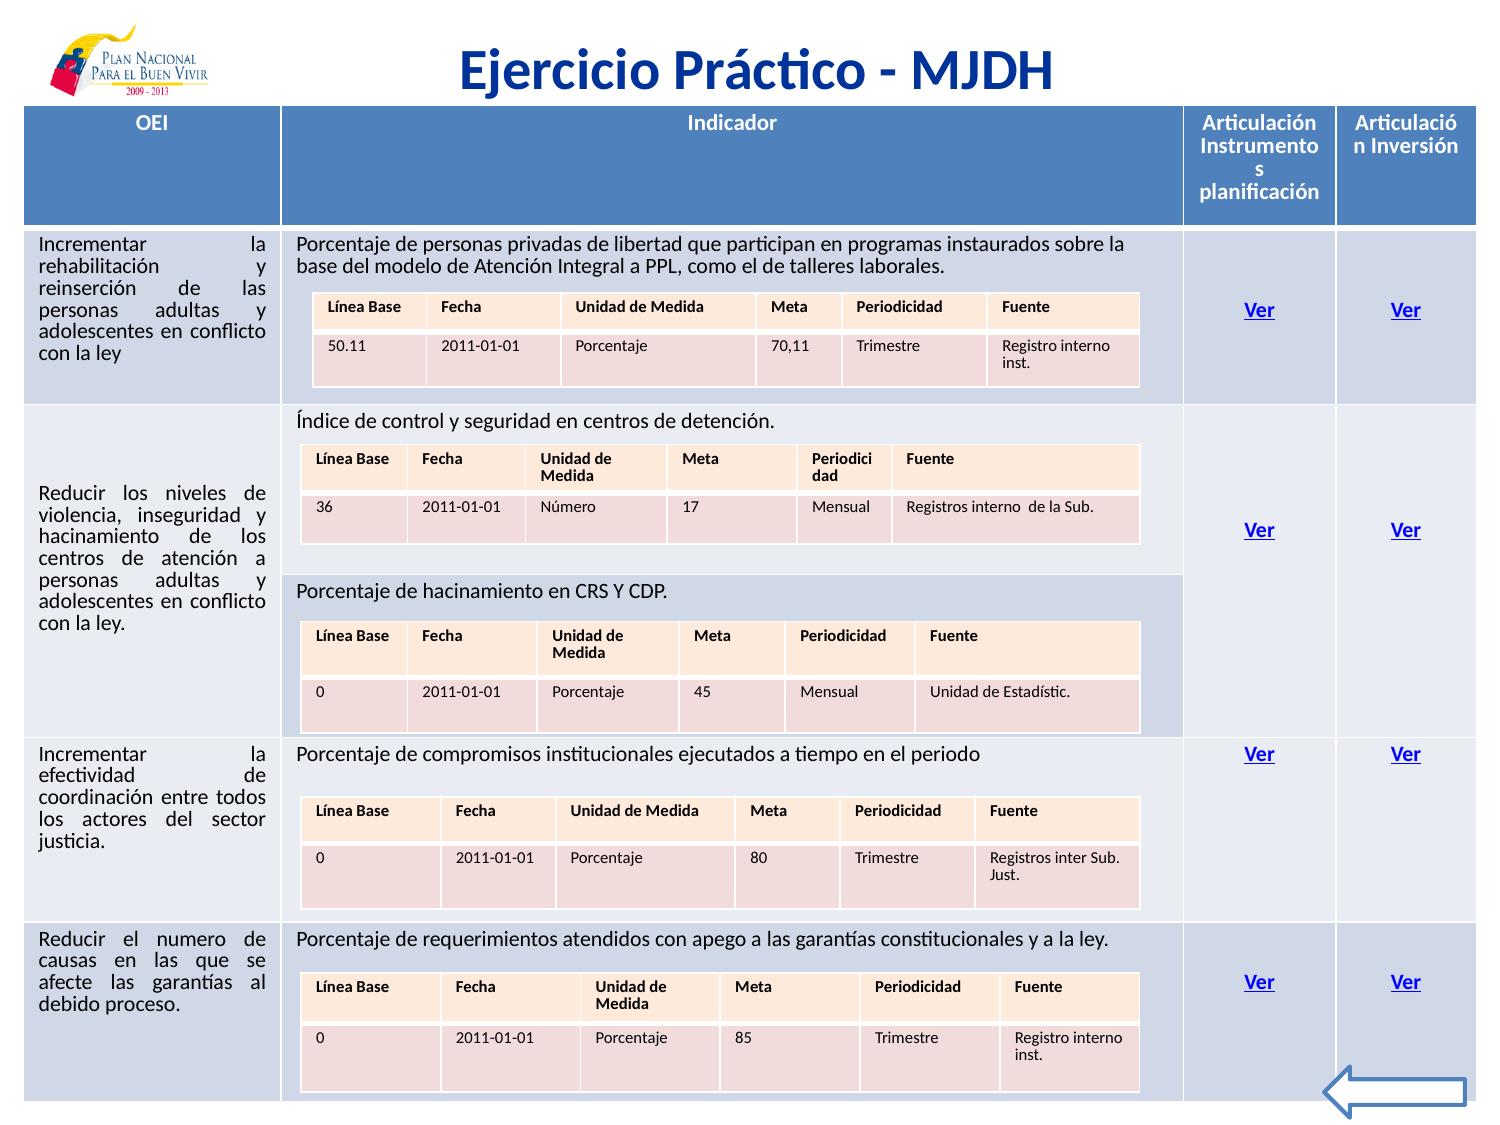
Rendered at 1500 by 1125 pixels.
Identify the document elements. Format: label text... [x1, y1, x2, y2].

table_cell Mensual [798, 496, 891, 543]
text_box [1322, 1064, 1467, 1120]
table_cell Porcentaje de requerimientos atendidos con apego a las garantías constitucionales y a la ley. [282, 923, 1183, 1101]
table_cell 36 [302, 496, 407, 543]
table_cell Trimestre [841, 846, 974, 908]
table_header Unidad de Medida [562, 294, 755, 329]
table_cell 50.11 [314, 335, 426, 386]
table_header Meta [680, 622, 784, 675]
table_header Periodicidad [841, 798, 974, 841]
table_cell Ver [1337, 231, 1476, 404]
table_header Periodicidad [798, 445, 891, 490]
table_header Línea Base [302, 622, 407, 675]
table_header Línea Base [302, 445, 407, 490]
table_header Articulación Instrumentos planificación [1184, 106, 1335, 225]
table_cell 45 [680, 680, 784, 732]
table_cell Porcentaje [562, 335, 755, 386]
table_cell Ver [1184, 923, 1335, 1101]
table_cell 70,11 [757, 335, 841, 386]
table_cell Ver [1184, 231, 1335, 404]
table_cell Ver [1337, 738, 1476, 921]
table_header Fuente [916, 622, 1139, 675]
table_cell 85 [721, 1026, 859, 1091]
table_header Indicador [282, 106, 1183, 225]
table_cell Porcentaje [538, 680, 678, 732]
table_header Meta [721, 974, 859, 1021]
table_header OEI [24, 106, 280, 225]
table_header Periodicidad [861, 974, 999, 1021]
table_cell Ver [1337, 405, 1476, 737]
table_cell Registros interno de la Sub. [893, 496, 1139, 543]
table_header Fuente [976, 798, 1139, 841]
text_box Ejercicio Práctico - MJDH [81, 0, 1432, 98]
table_cell Registro interno inst. [1001, 1026, 1139, 1091]
table_header Fuente [988, 294, 1139, 329]
table_header Unidad de Medida [557, 798, 734, 841]
table_cell Incrementar la rehabilitación y reinserción de las personas adultas y adolescentes en conflicto con la ley [24, 231, 280, 404]
table_cell Porcentaje [557, 846, 734, 908]
table_cell 80 [736, 846, 839, 908]
table_cell Ver [1337, 923, 1476, 1101]
table_cell Porcentaje de compromisos institucionales ejecutados a tiempo en el periodo [282, 738, 1183, 921]
table_header Meta [757, 294, 841, 329]
table_header Fecha [442, 798, 555, 841]
table_cell Porcentaje de personas privadas de libertad que participan en programas instaurados sobre la base del modelo de Atención Integral a PPL, como el de talleres laborales. [282, 231, 1183, 404]
table_header Fuente [893, 445, 1139, 490]
table_header Línea Base [302, 974, 440, 1021]
table_header Unidad de Medida [526, 445, 666, 490]
table_header Línea Base [302, 798, 440, 841]
table_cell 0 [302, 846, 440, 908]
table_header Periodicidad [786, 622, 914, 675]
table_cell 2011-01-01 [442, 846, 555, 908]
table_header Línea Base [314, 294, 426, 329]
table_cell 2011-01-01 [442, 1026, 580, 1091]
table_header Meta [668, 445, 796, 490]
table_header Periodicidad [843, 294, 986, 329]
table_cell Porcentaje [581, 1026, 719, 1091]
table_cell Incrementar la efectividad de coordinación entre todos los actores del sector justicia. [24, 738, 280, 921]
table_cell Trimestre [861, 1026, 999, 1091]
table_header Fuente [1001, 974, 1139, 1021]
table_header Unidad de Medida [581, 974, 719, 1021]
table_header Fecha [442, 974, 580, 1021]
table_cell Registros inter Sub. Just. [976, 846, 1139, 908]
table_header Fecha [427, 294, 560, 329]
table_cell Ver [1184, 738, 1335, 921]
table_cell Número [526, 496, 666, 543]
table_header Fecha [408, 622, 536, 675]
table_cell Porcentaje de hacinamiento en CRS Y CDP. [282, 575, 1183, 737]
table_cell Registro interno inst. [988, 335, 1139, 386]
table_cell Índice de control y seguridad en centros de detención. [282, 405, 1183, 574]
table_header Unidad de Medida [538, 622, 678, 675]
table_cell Mensual [786, 680, 914, 732]
table_header Articulación Inversión [1337, 106, 1476, 225]
table_cell Trimestre [843, 335, 986, 386]
table_cell 0 [302, 1026, 440, 1091]
table_cell Ver [1184, 405, 1335, 737]
table_header Meta [736, 798, 839, 841]
table_header Fecha [408, 445, 525, 490]
table_cell 2011-01-01 [408, 496, 525, 543]
table_cell 17 [668, 496, 796, 543]
table_cell Reducir los niveles de violencia, inseguridad y hacinamiento de los centros de atención a personas adultas y adolescentes en conflicto con la ley. [24, 405, 280, 737]
table_cell 0 [302, 680, 407, 732]
table_cell 2011-01-01 [427, 335, 560, 386]
table_cell Reducir el numero de causas en las que se afecte las garantías al debido proceso. [24, 923, 280, 1101]
table_cell Unidad de Estadístic. [916, 680, 1139, 732]
picture [46, 17, 211, 105]
table_cell 2011-01-01 [408, 680, 536, 732]
